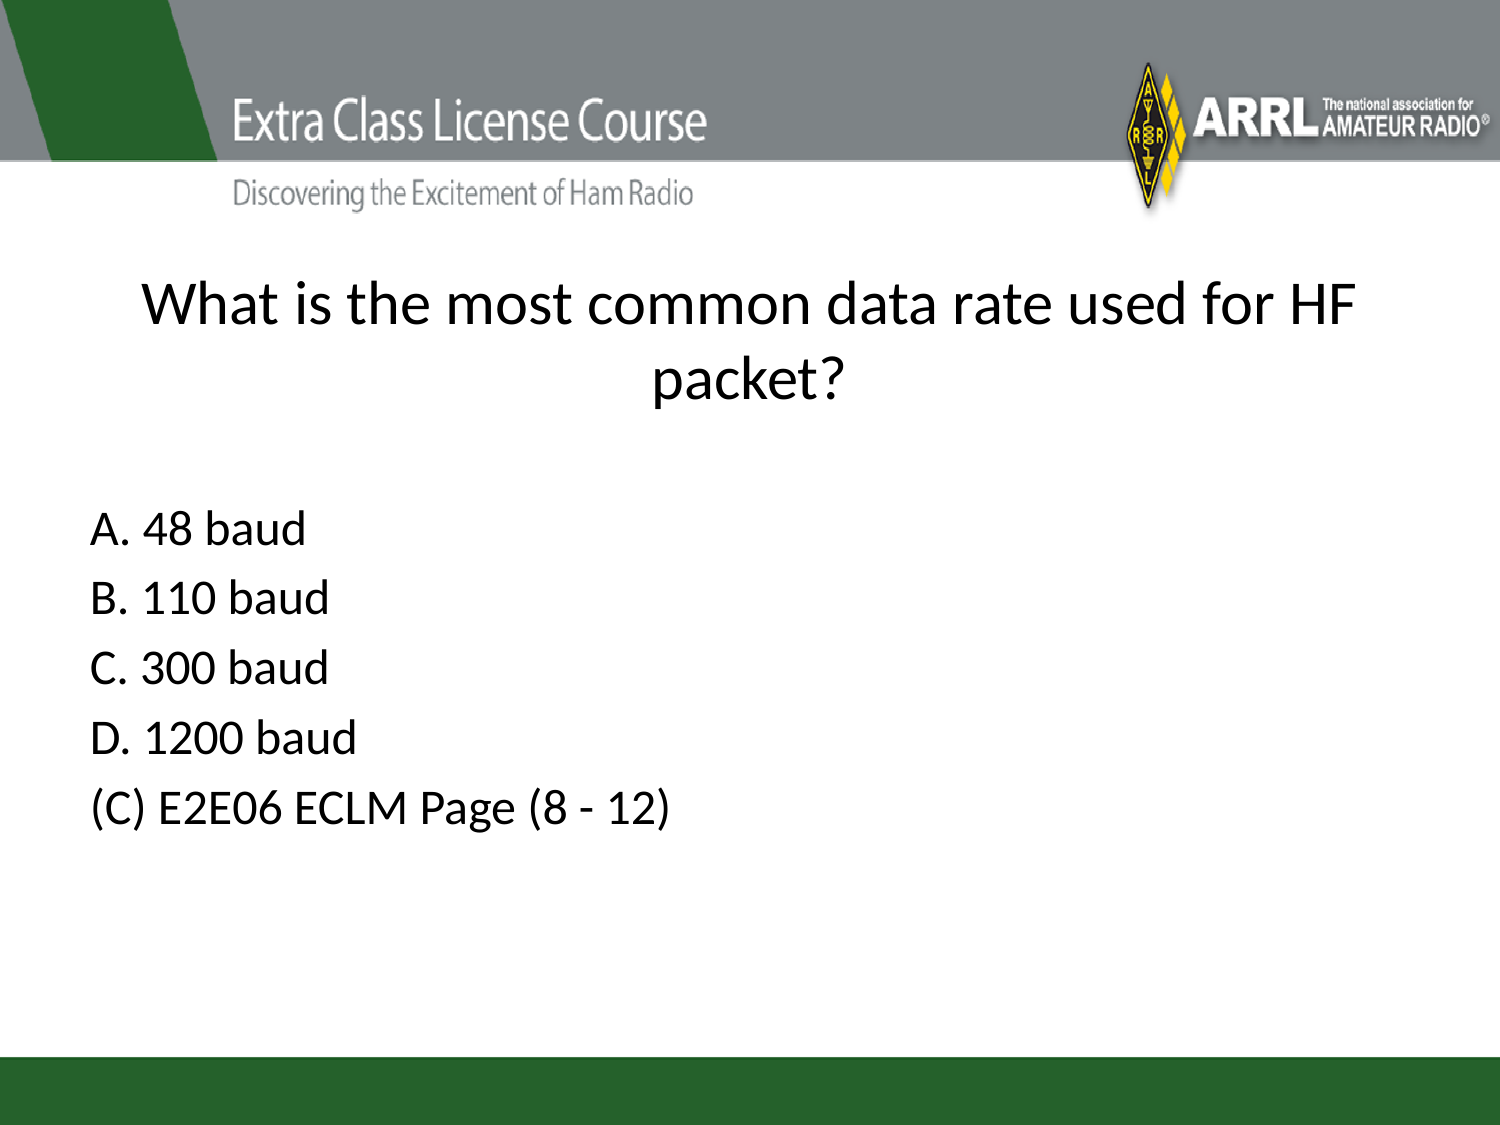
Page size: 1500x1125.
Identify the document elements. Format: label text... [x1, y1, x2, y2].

title What is the most common data rate used for HF packet? [75, 254, 1425, 435]
list A. 48 baud B. 110 baud C. 300 baud D. 1200 baud (C) E2E06 ECLM Page (8 - 12) [75, 487, 1425, 1005]
picture [0, 0, 1500, 1125]
